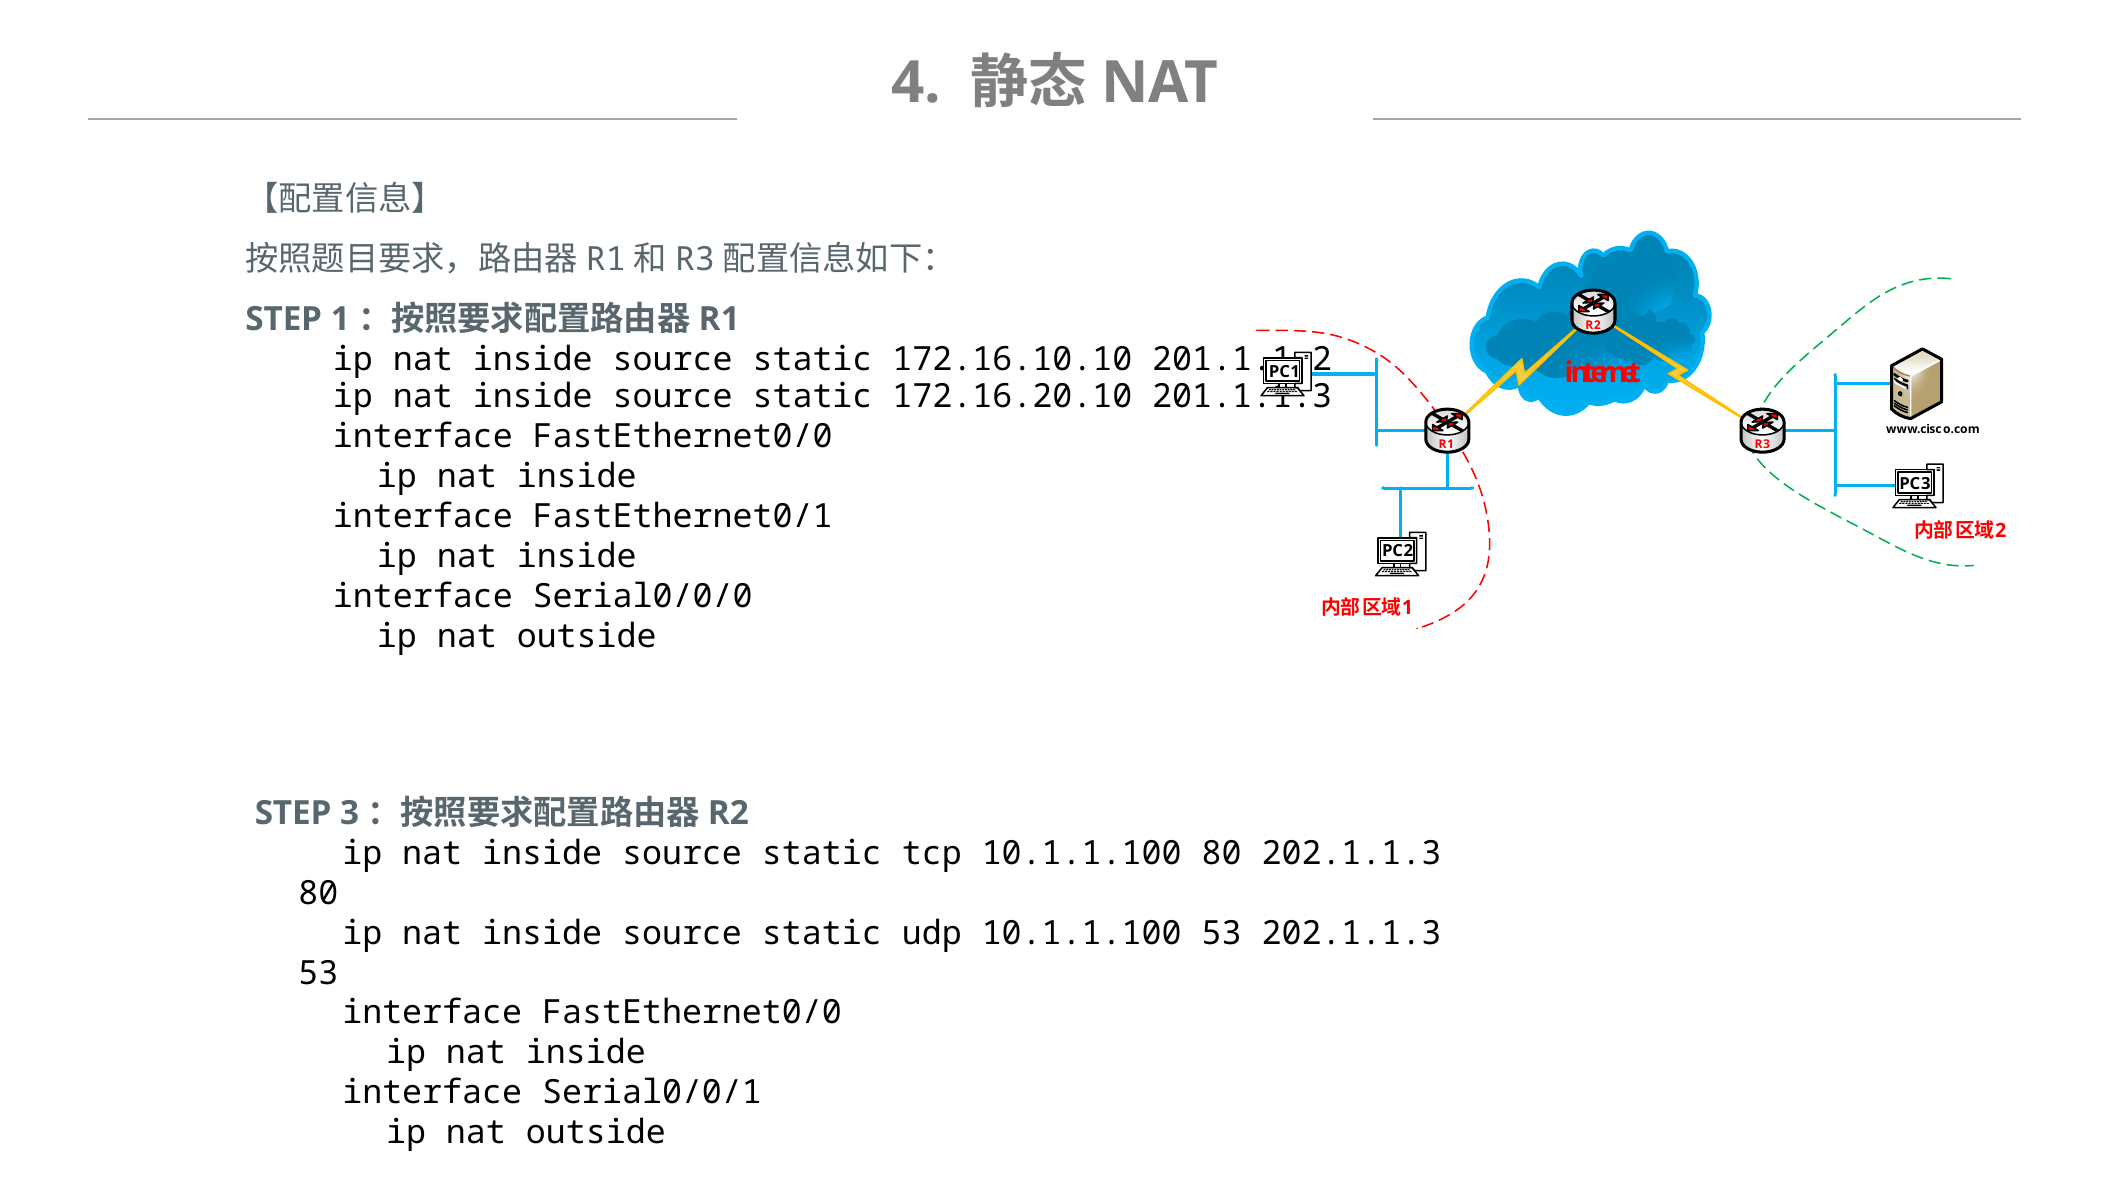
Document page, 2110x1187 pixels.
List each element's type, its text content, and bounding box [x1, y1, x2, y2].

text_box 【配置信息】 按照题目要求，路由器R1和R3配置信息如下： STEP 1：按照要求配置路由器R1 ip nat inside source static 172.16.10.10 201.1.1.2 ip nat inside source static 172.16.20.10 201.1.1.3 interface FastEthernet0/0 ip nat inside interface FastEthernet0/1 ip nat inside interface Serial0/0/0 ip nat outside [186, 150, 1400, 722]
text_box STEP 3：按照要求配置路由器R2 ip nat inside source static tcp 10.1.1.100 80 202.1.1.3 80 ip nat inside source static udp 10.1.1.100 53 202.1.1.3 53 interface FastEthernet0/0 ip nat inside interface Serial0/0/1 ip nat outside [196, 763, 1459, 1158]
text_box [1253, 228, 2020, 629]
text_box 4. 静态NAT [730, 43, 1379, 114]
